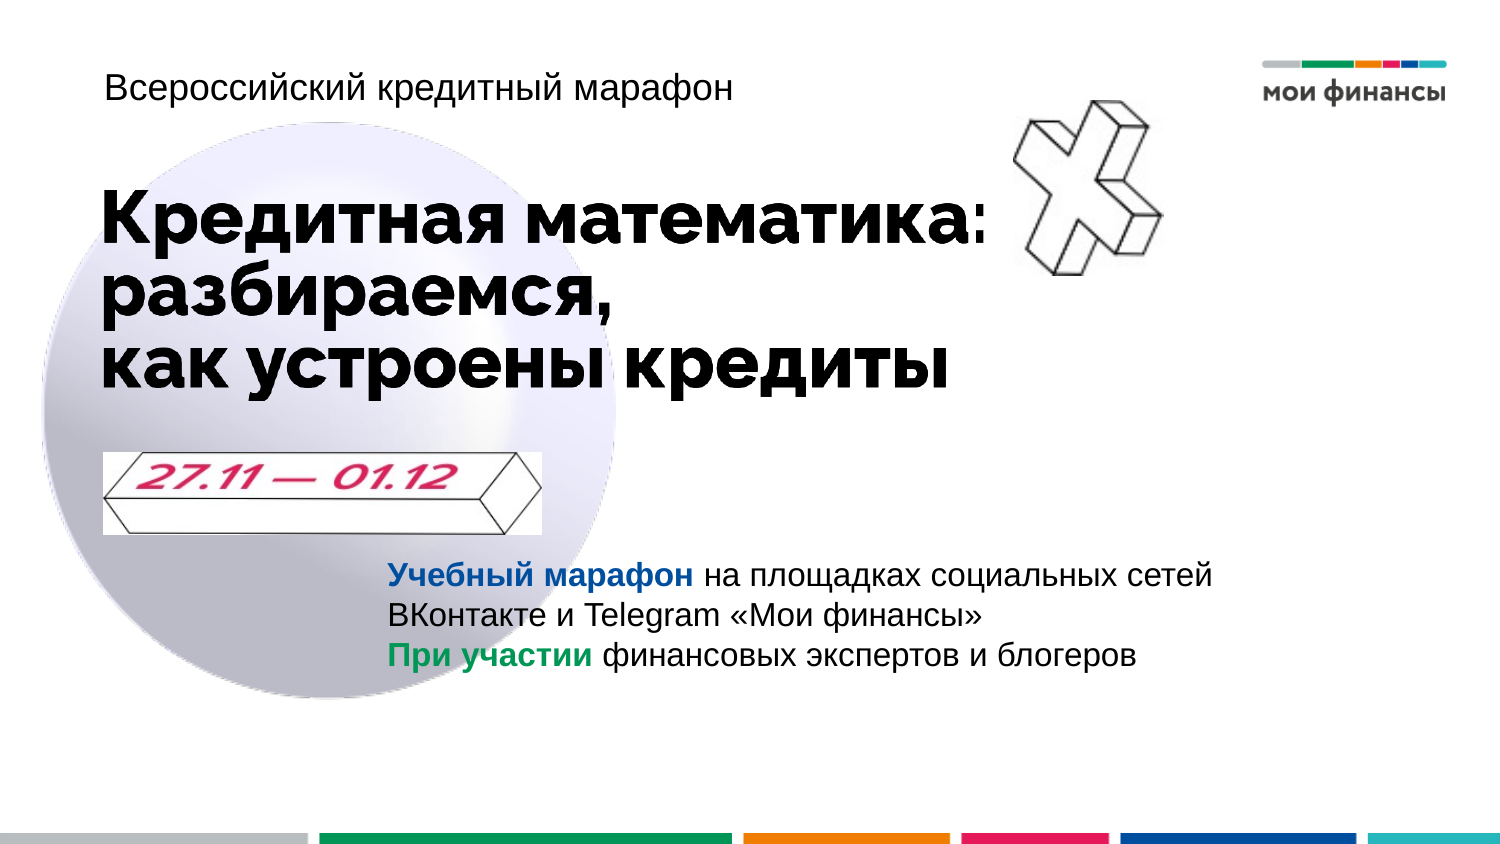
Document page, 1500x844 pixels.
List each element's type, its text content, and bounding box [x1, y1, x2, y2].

picture [0, 0, 1500, 844]
title Всероссийский кредитный марафон [103, 62, 1234, 143]
text_box Учебный марафон на площадках социальных сетей ВКонтакте и Telegram «Мои финансы» При участии финансовых экспертов и блогеров [385, 553, 1310, 798]
